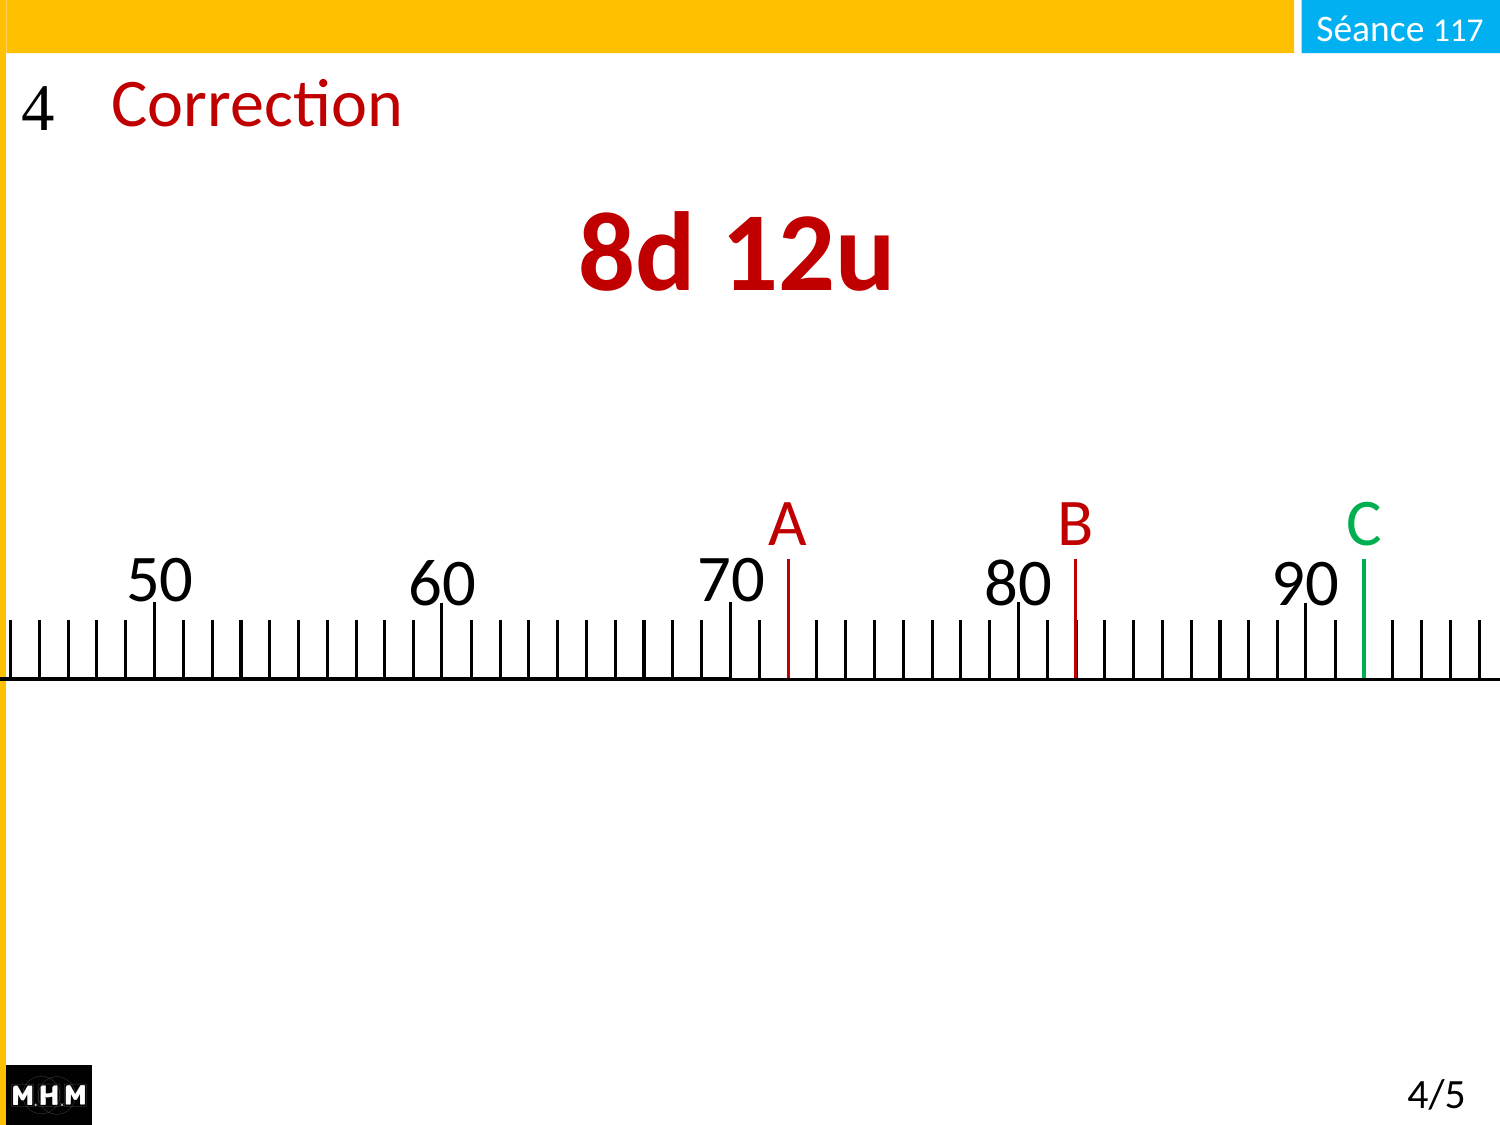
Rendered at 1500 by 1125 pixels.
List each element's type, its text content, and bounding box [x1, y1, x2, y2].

text_box 80 [978, 538, 1036, 602]
text_box 90 [1271, 538, 1324, 602]
text_box 8d 12u [273, 170, 1202, 321]
text_box 70 [697, 534, 748, 602]
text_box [748, 479, 828, 679]
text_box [1324, 479, 1404, 679]
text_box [0, 602, 1500, 680]
picture [6, 1065, 92, 1125]
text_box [1036, 479, 1116, 679]
text_box 50 [126, 534, 206, 602]
text_box 60 [402, 538, 482, 602]
title Correction [96, 60, 1391, 150]
list 4/5 [1373, 1064, 1500, 1125]
